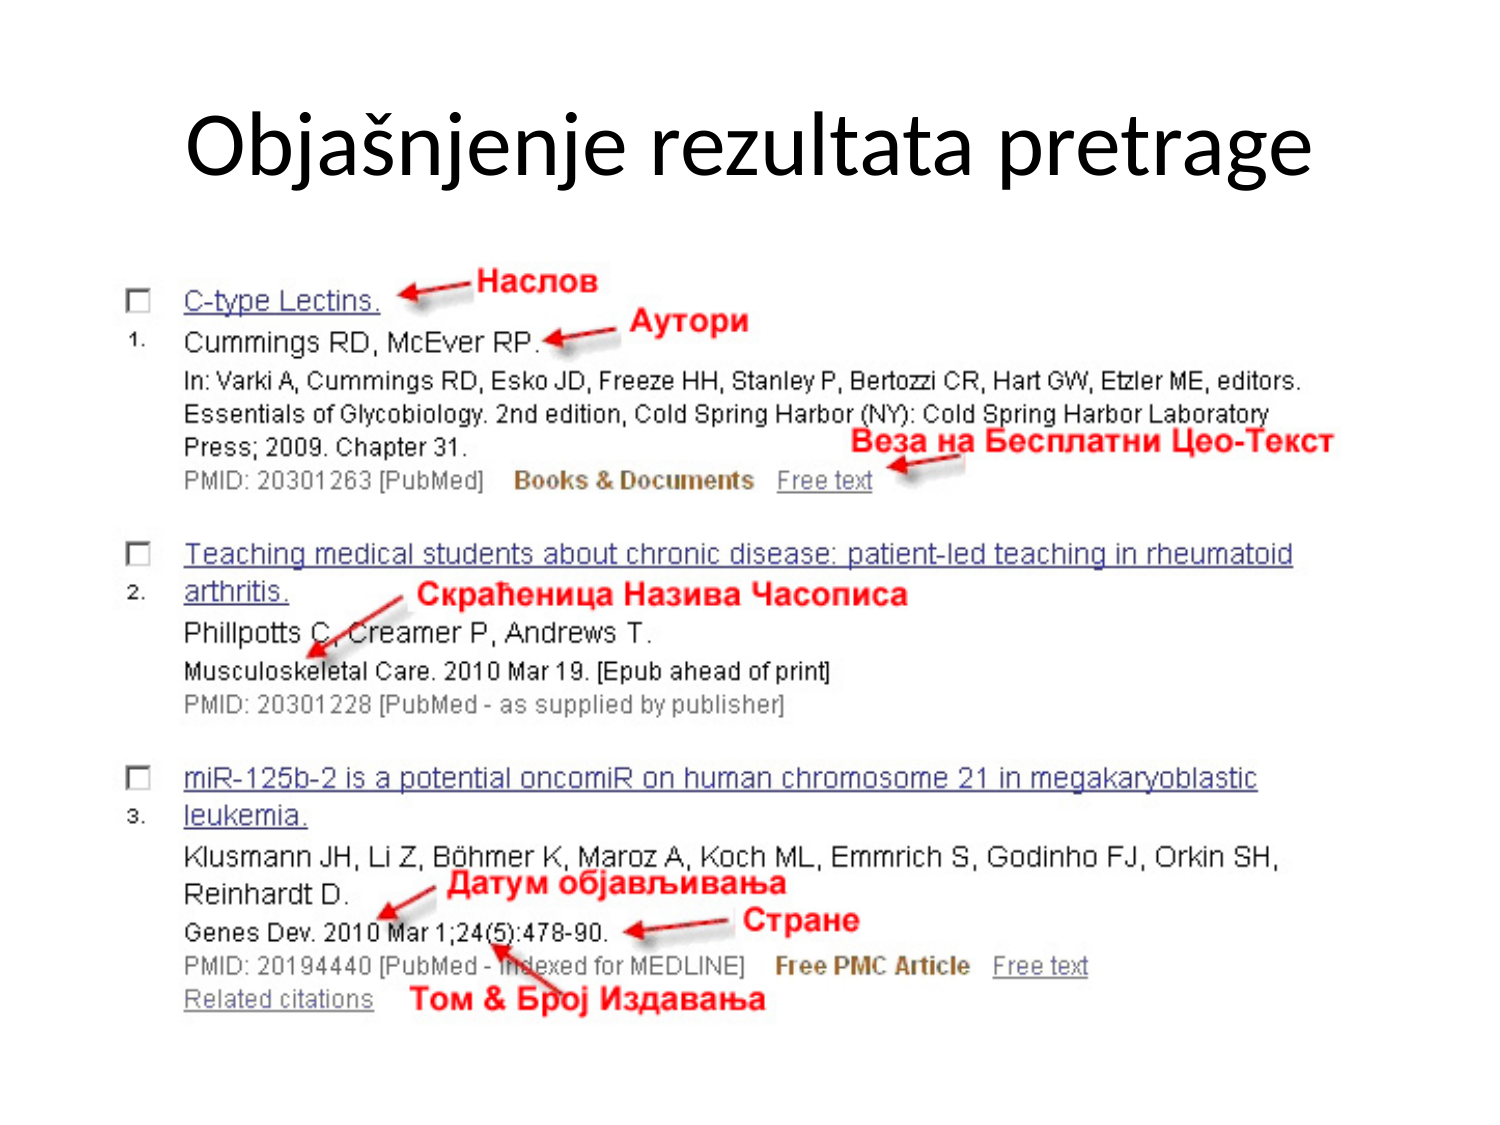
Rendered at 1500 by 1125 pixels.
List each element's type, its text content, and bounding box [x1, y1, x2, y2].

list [97, 244, 1354, 1052]
title Objašnjenje rezultata pretrage [75, 45, 1425, 233]
